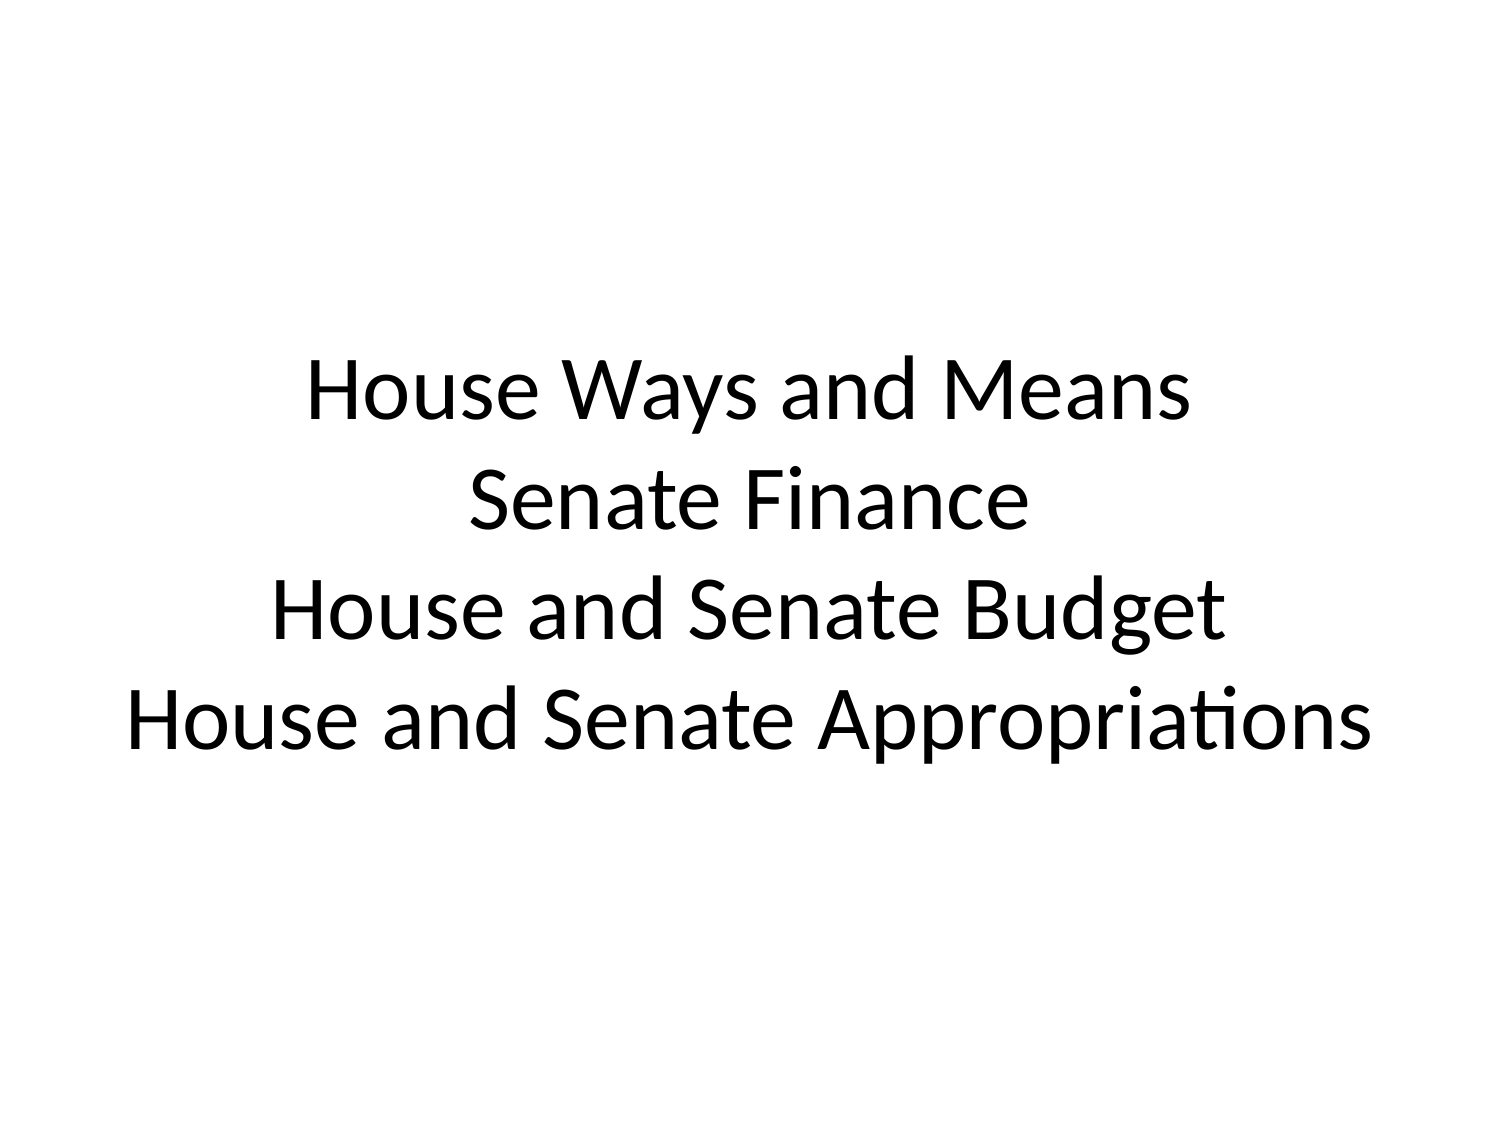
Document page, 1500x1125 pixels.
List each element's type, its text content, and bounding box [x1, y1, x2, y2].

title House Ways and Means Senate Finance House and Senate Budget House and Senate Appropriations [74, 44, 1426, 1051]
